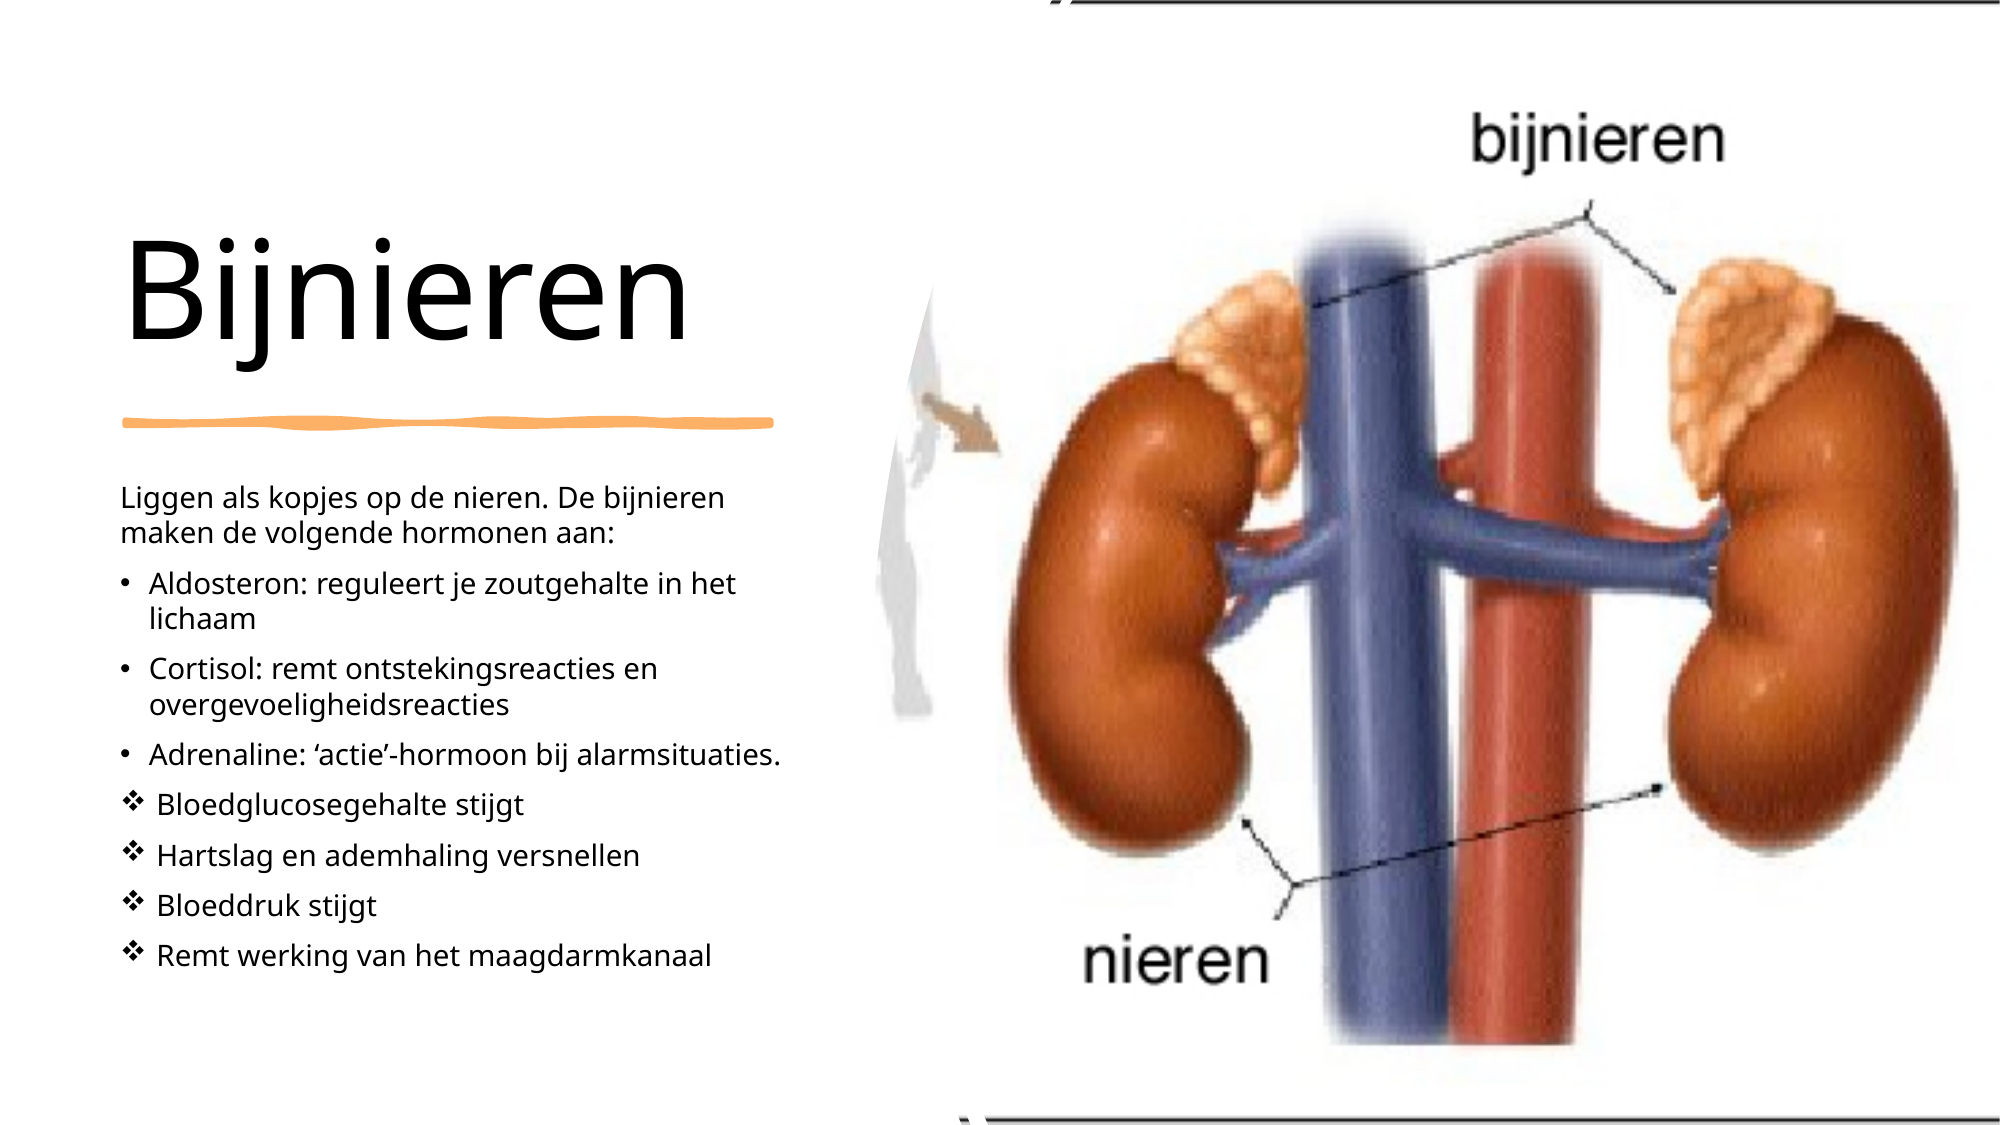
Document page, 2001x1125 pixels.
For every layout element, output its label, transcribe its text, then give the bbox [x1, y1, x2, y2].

text_box [124, 417, 772, 429]
picture [871, 0, 2000, 1125]
title Bijnieren [105, 53, 822, 375]
text_box [0, 0, 871, 1125]
list Liggen als kopjes op de nieren. De bijnieren maken de volgende hormonen aan: Aldosteron: reguleert je zoutgehalte in het lichaam Cortisol: remt ontstekingsreacties en overgevoeligheidsreacties Adrenaline: ‘actie’-hormoon bij alarmsituaties. Bloedglucosegehalte stijgt Hartslag en ademhaling versnellen Bloeddruk stijgt Remt werking van het maagdarmkanaal [105, 471, 802, 1016]
